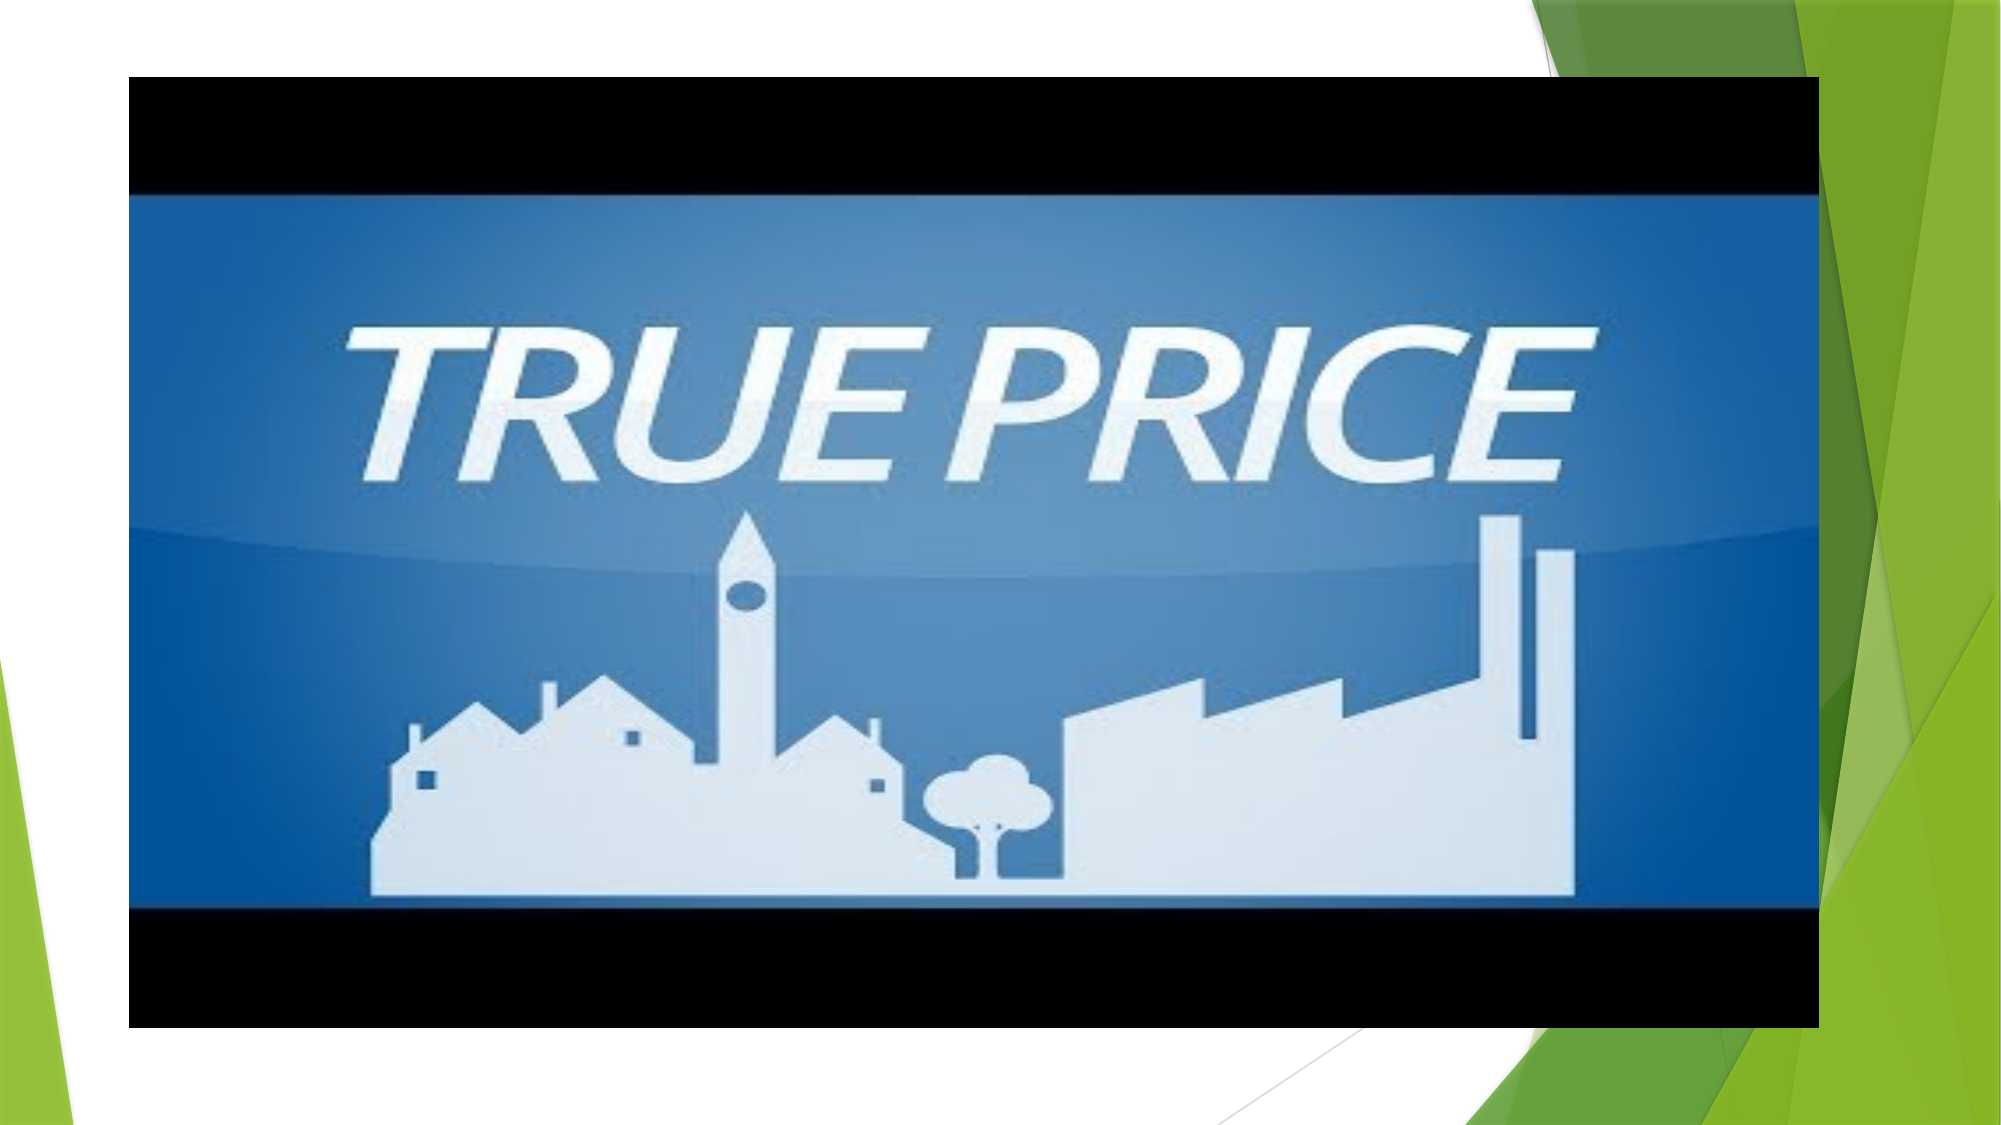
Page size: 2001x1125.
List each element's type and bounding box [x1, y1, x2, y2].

list [128, 76, 1820, 1029]
